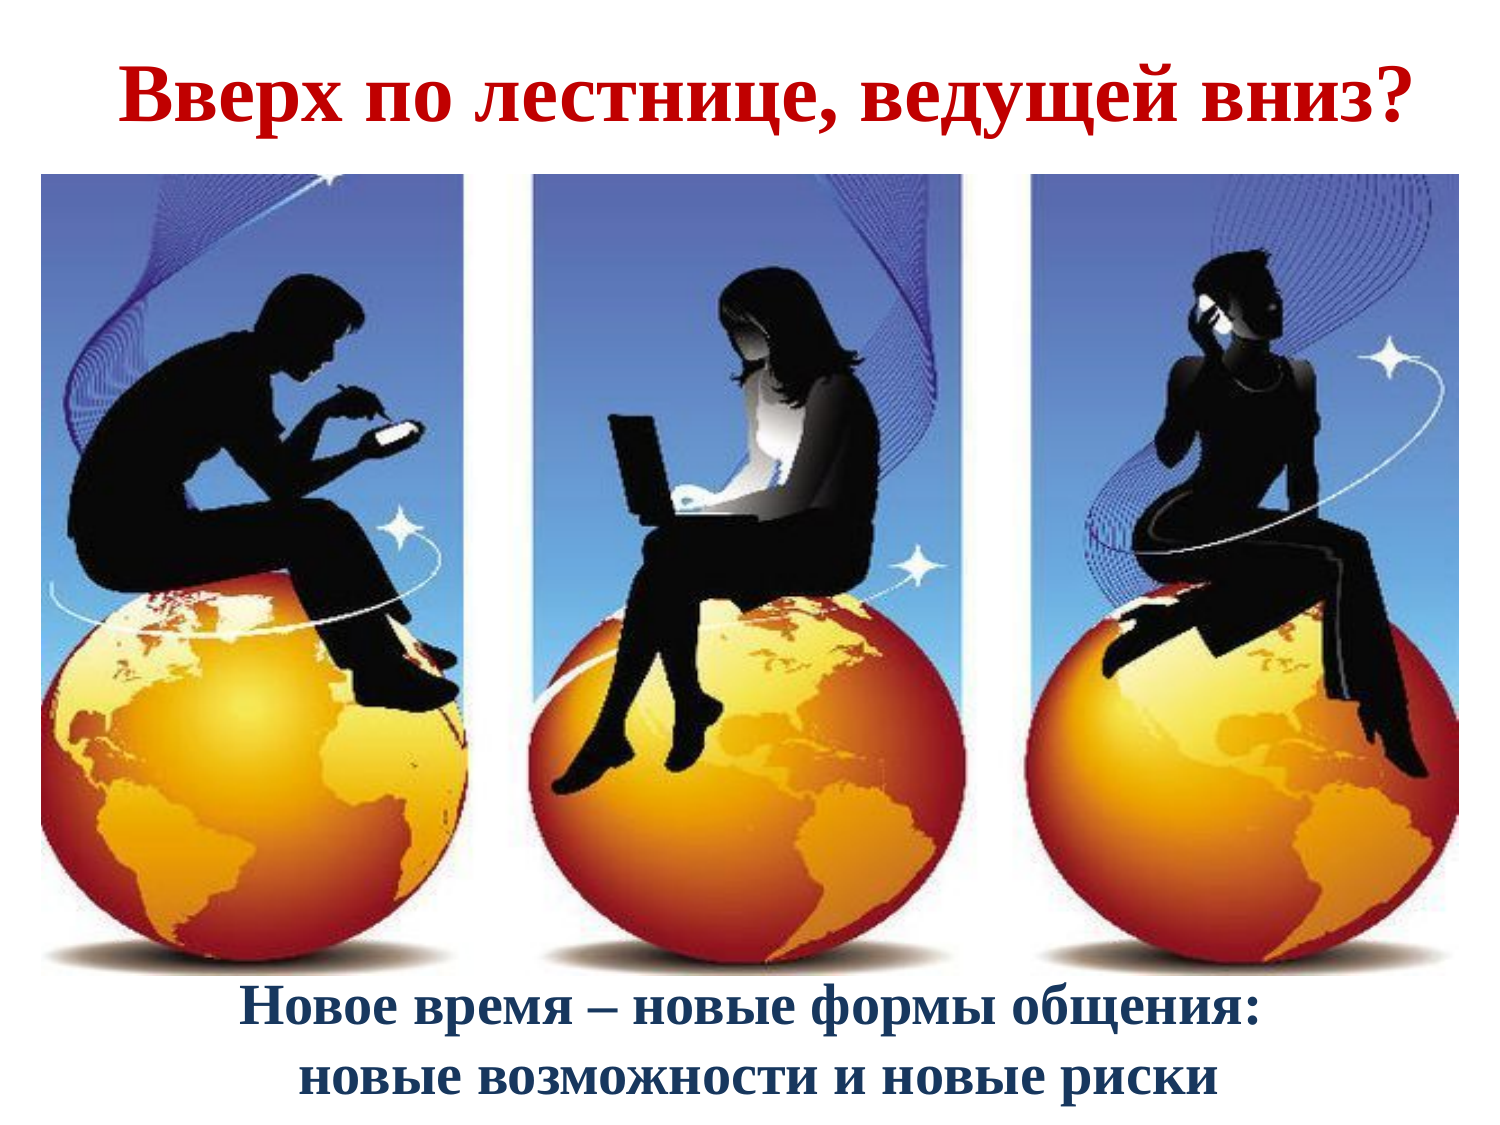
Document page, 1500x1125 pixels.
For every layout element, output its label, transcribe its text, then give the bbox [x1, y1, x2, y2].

picture [41, 173, 1459, 977]
title Новое время – новые формы общения: новые возможности и новые риски [0, 947, 1500, 1125]
text_box Вверх по лестнице, ведущей вниз? [76, 30, 1459, 145]
